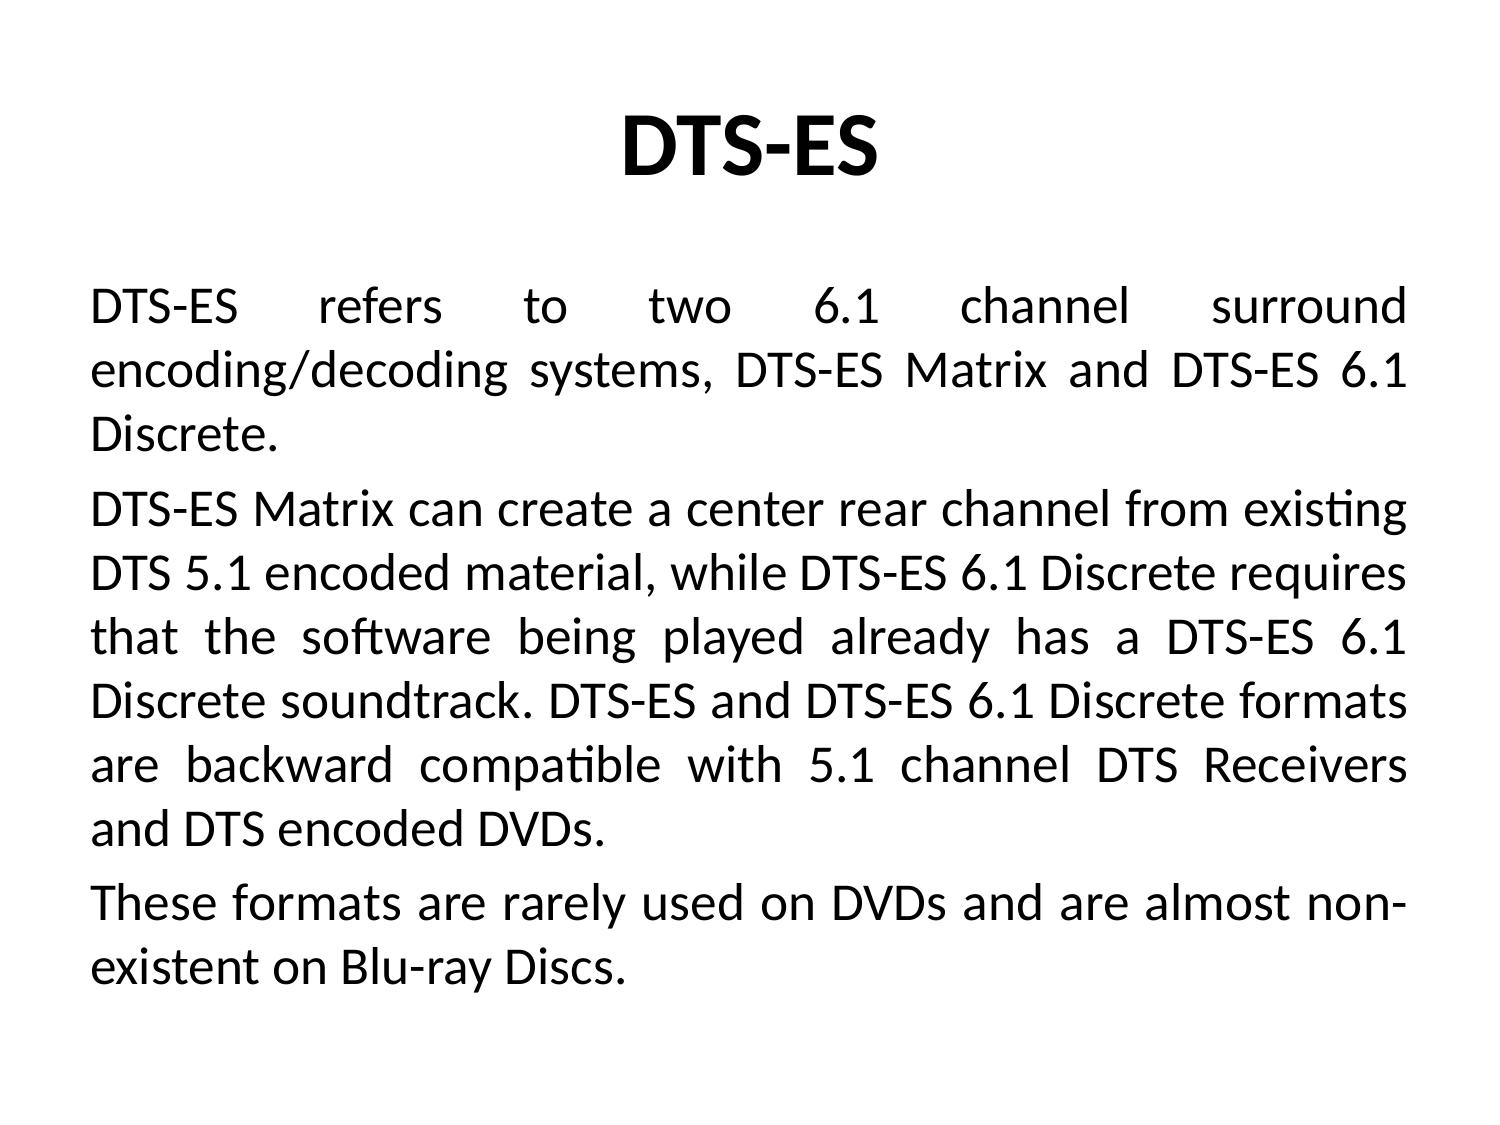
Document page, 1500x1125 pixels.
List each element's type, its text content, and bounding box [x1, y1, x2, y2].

title DTS-ES [75, 45, 1425, 233]
list DTS-ES refers to two 6.1 channel surround encoding/decoding systems, DTS-ES Matrix and DTS-ES 6.1 Discrete. DTS-ES Matrix can create a center rear channel from existing DTS 5.1 encoded material, while DTS-ES 6.1 Discrete requires that the software being played already has a DTS-ES 6.1 Discrete soundtrack. DTS-ES and DTS-ES 6.1 Discrete formats are backward compatible with 5.1 channel DTS Receivers and DTS encoded DVDs. These formats are rarely used on DVDs and are almost non-existent on Blu-ray Discs. [75, 262, 1425, 1005]
